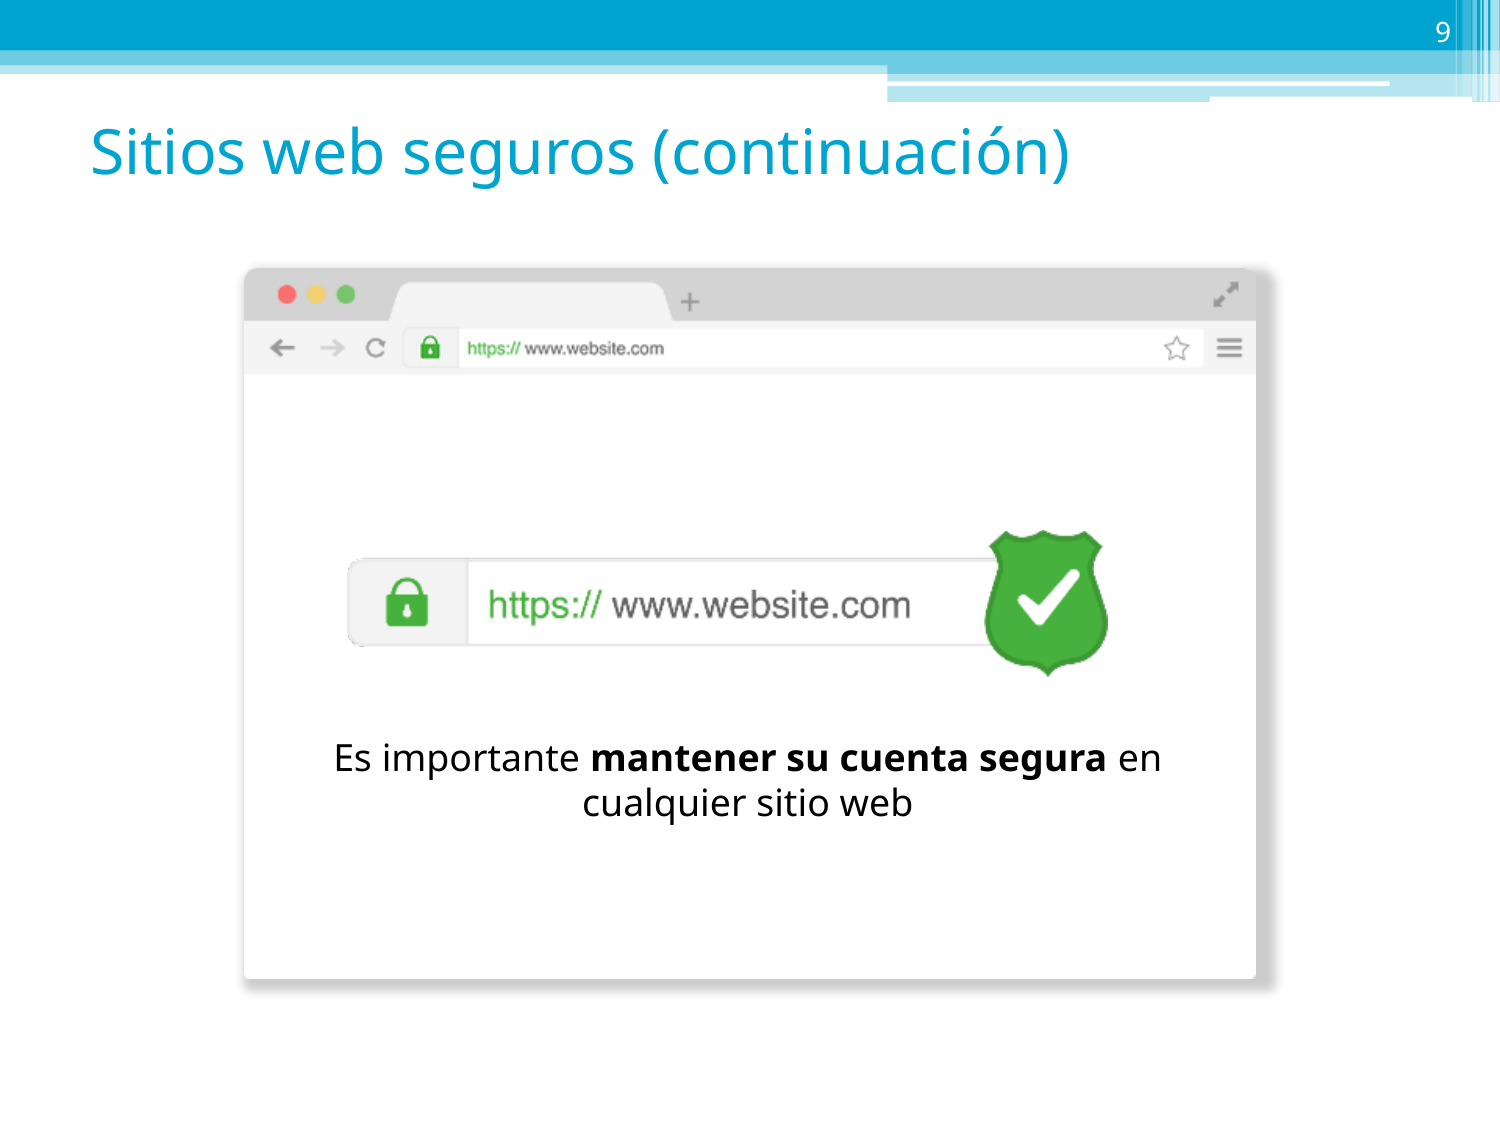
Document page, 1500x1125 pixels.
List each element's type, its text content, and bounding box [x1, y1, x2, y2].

picture [347, 530, 1108, 677]
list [244, 268, 1256, 979]
title Sitios web seguros (continuación) [75, 62, 1425, 238]
slide_number 9 [1340, 0, 1466, 61]
